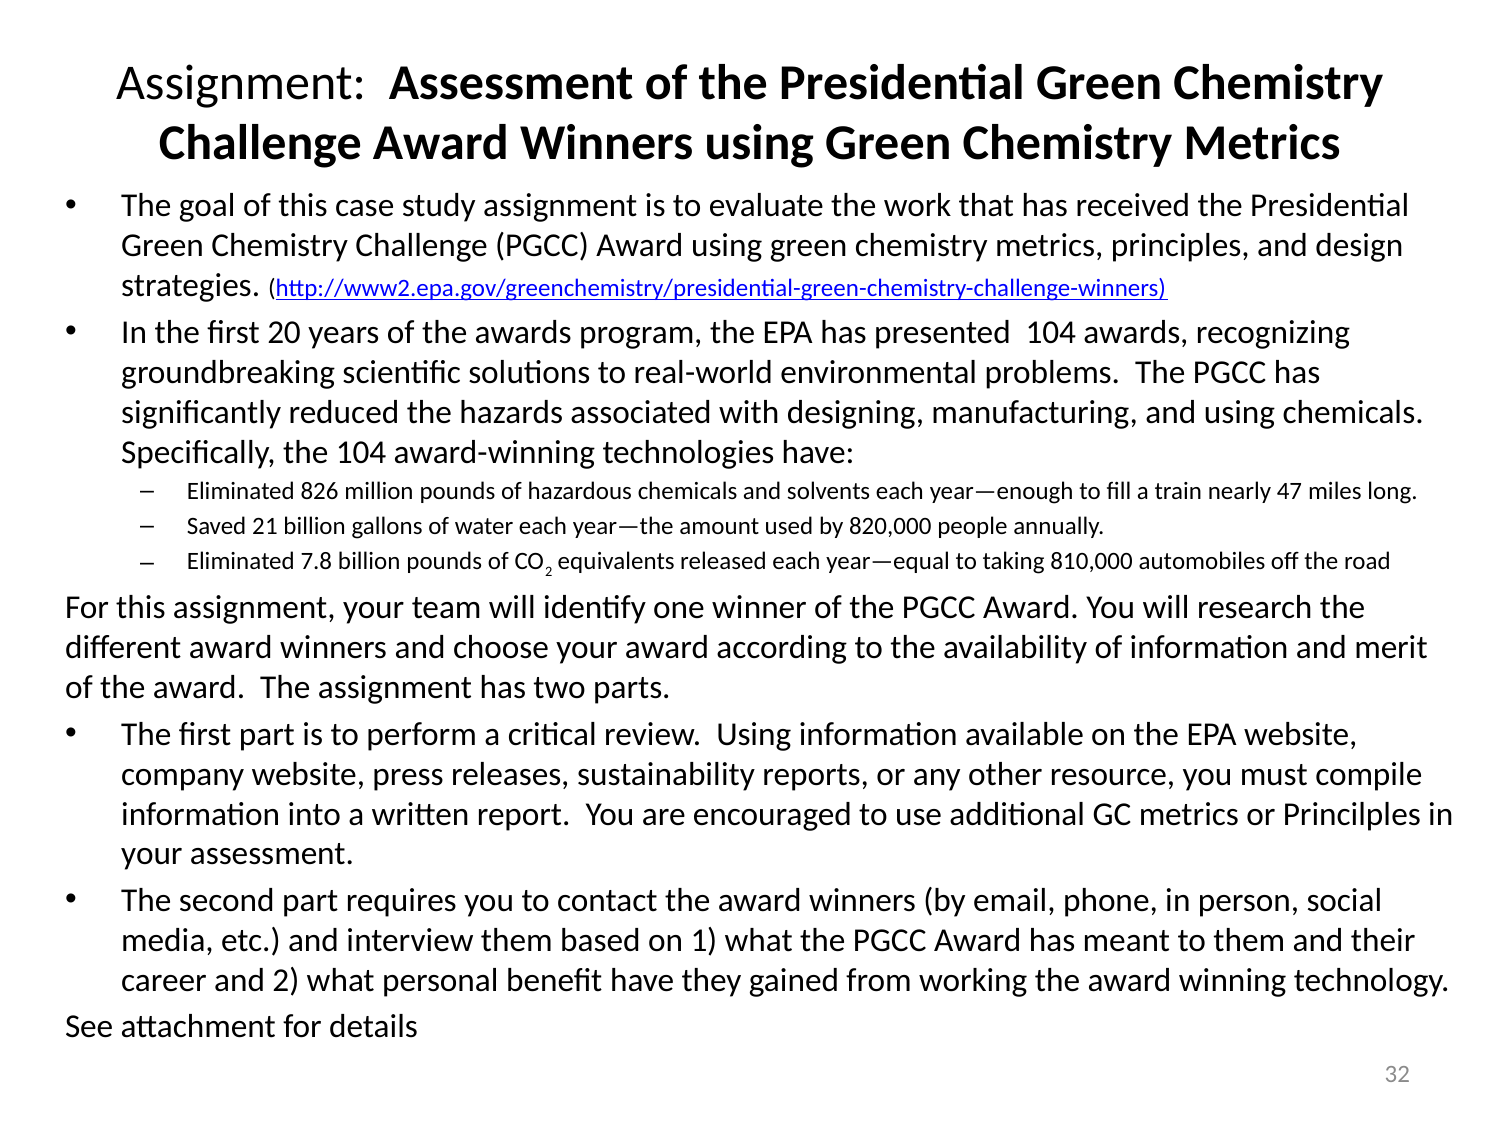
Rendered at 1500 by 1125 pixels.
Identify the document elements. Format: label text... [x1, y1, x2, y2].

slide_number 32 [1074, 1042, 1425, 1103]
title Assignment: Assessment of the Presidential Green Chemistry Challenge Award Winners using Green Chemistry Metrics [75, 45, 1425, 174]
list The goal of this case study assignment is to evaluate the work that has received the Presidential Green Chemistry Challenge (PGCC) Award using green chemistry metrics, principles, and design strategies. (http://www2.epa.gov/greenchemistry/presidential-green-chemistry-challenge-winners) In the first 20 years of the awards program, the EPA has presented 104 awards, recognizing groundbreaking scientific solutions to real-world environmental problems. The PGCC has significantly reduced the hazards associated with designing, manufacturing, and using chemicals. Specifically, the 104 award-winning technologies have: Eliminated 826 million pounds of hazardous chemicals and solvents each year—enough to fill a train nearly 47 miles long. Saved 21 billion gallons of water each year—the amount used by 820,000 people annually. Eliminated 7.8 billion pounds of CO2 equivalents released each year—equal to taking 810,000 automobiles off the road For this assignment, your team will identify one winner of the PGCC Award. You will research the different award winners and choose your award according to the availability of information and merit of the award. The assignment has two parts. The first part is to perform a critical review. Using information available on the EPA website, company website, press releases, sustainability reports, or any other resource, you must compile information into a written report. You are encouraged to use additional GC metrics or Princilples in your assessment. The second part requires you to contact the award winners (by email, phone, in person, social media, etc.) and interview them based on 1) what the PGCC Award has meant to them and their career and 2) what personal benefit have they gained from working the award winning technology. See attachment for details [50, 176, 1477, 1125]
